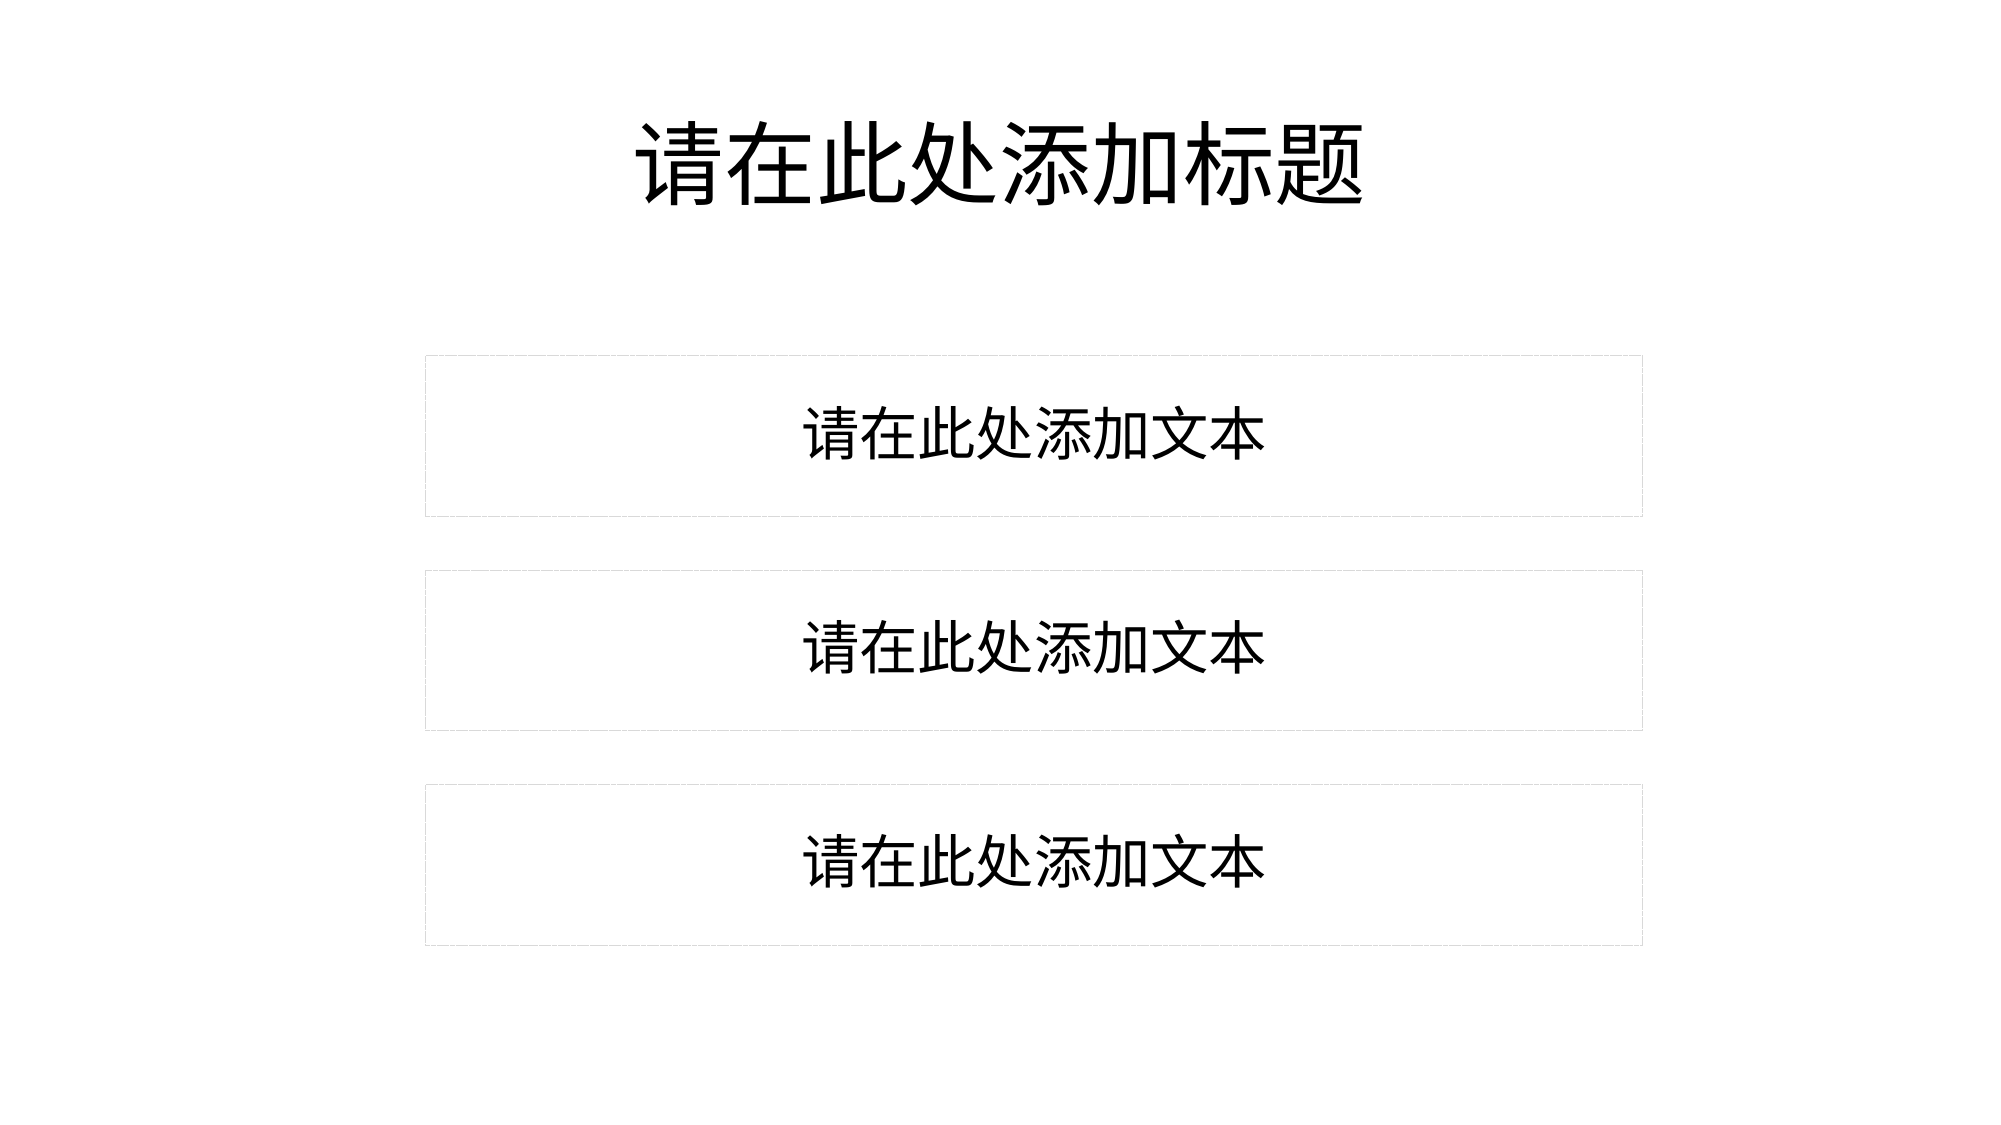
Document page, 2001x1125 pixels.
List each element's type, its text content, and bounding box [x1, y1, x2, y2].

text_box 请在此处添加标题 [137, 59, 1863, 278]
text_box 请在此处添加文本 [425, 784, 1643, 946]
text_box 请在此处添加文本 [425, 355, 1643, 517]
text_box 请在此处添加文本 [425, 570, 1643, 731]
